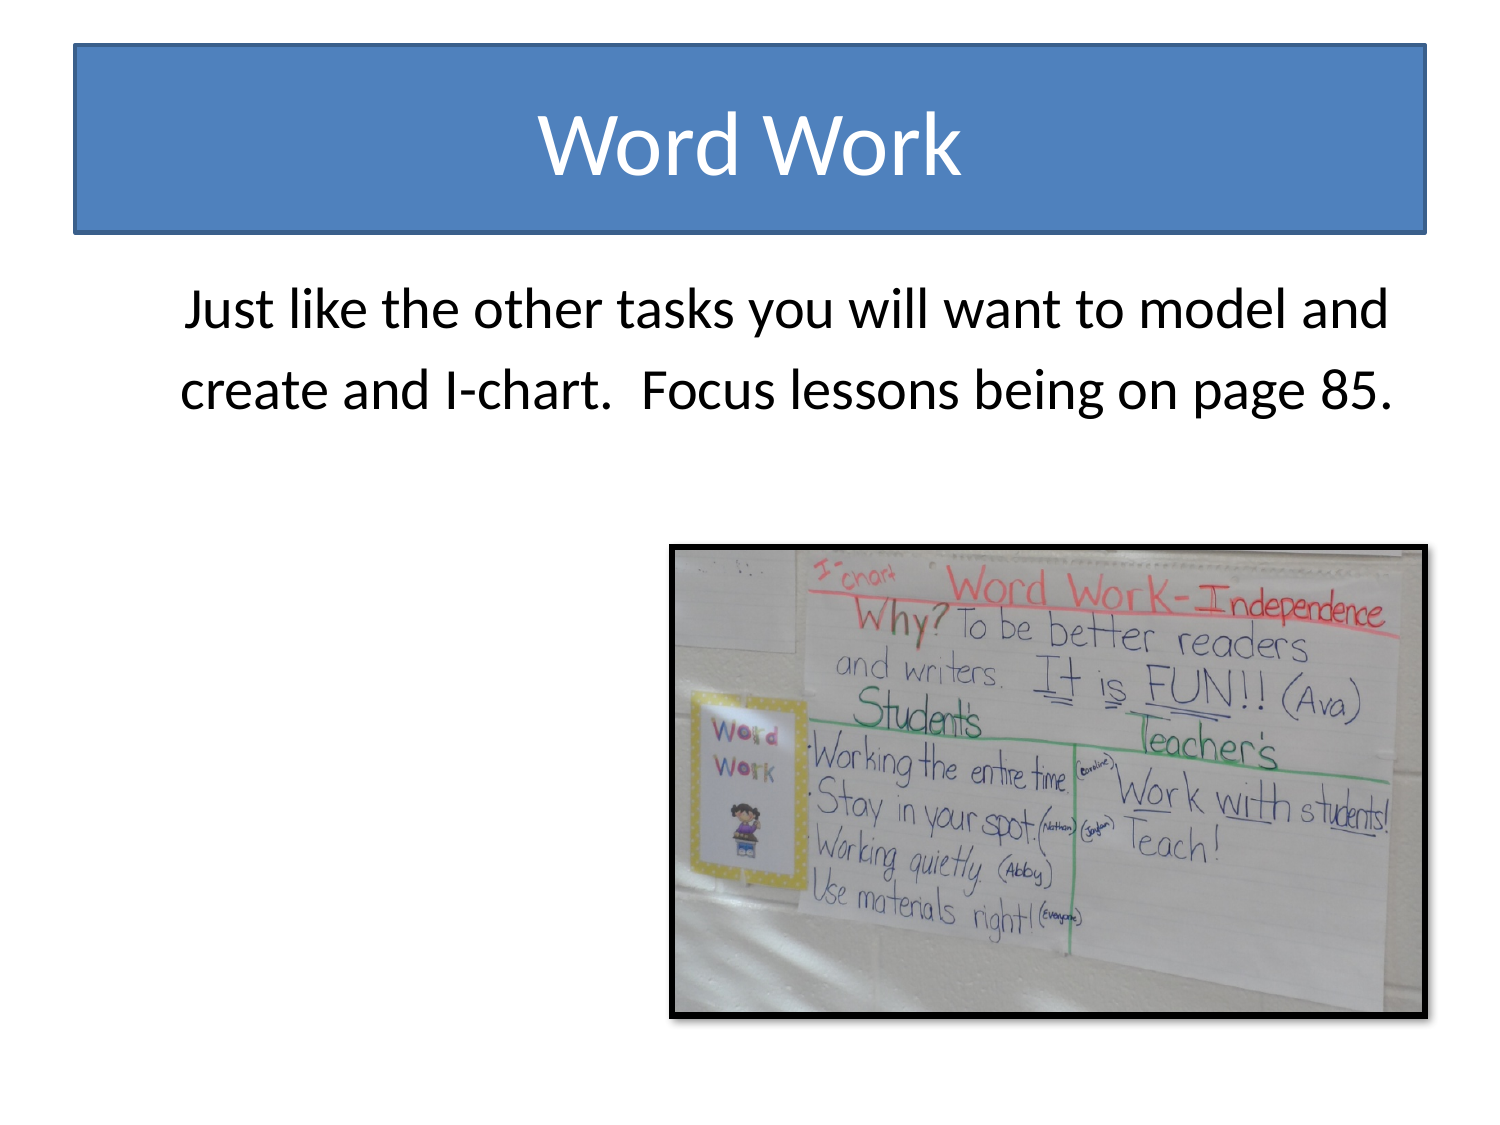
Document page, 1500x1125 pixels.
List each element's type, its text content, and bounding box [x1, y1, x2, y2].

title Word Work [73, 43, 1427, 235]
picture [675, 407, 1422, 1125]
list Just like the other tasks you will want to model and create and I-chart. Focus lessons being on page 85. [75, 262, 1425, 1005]
